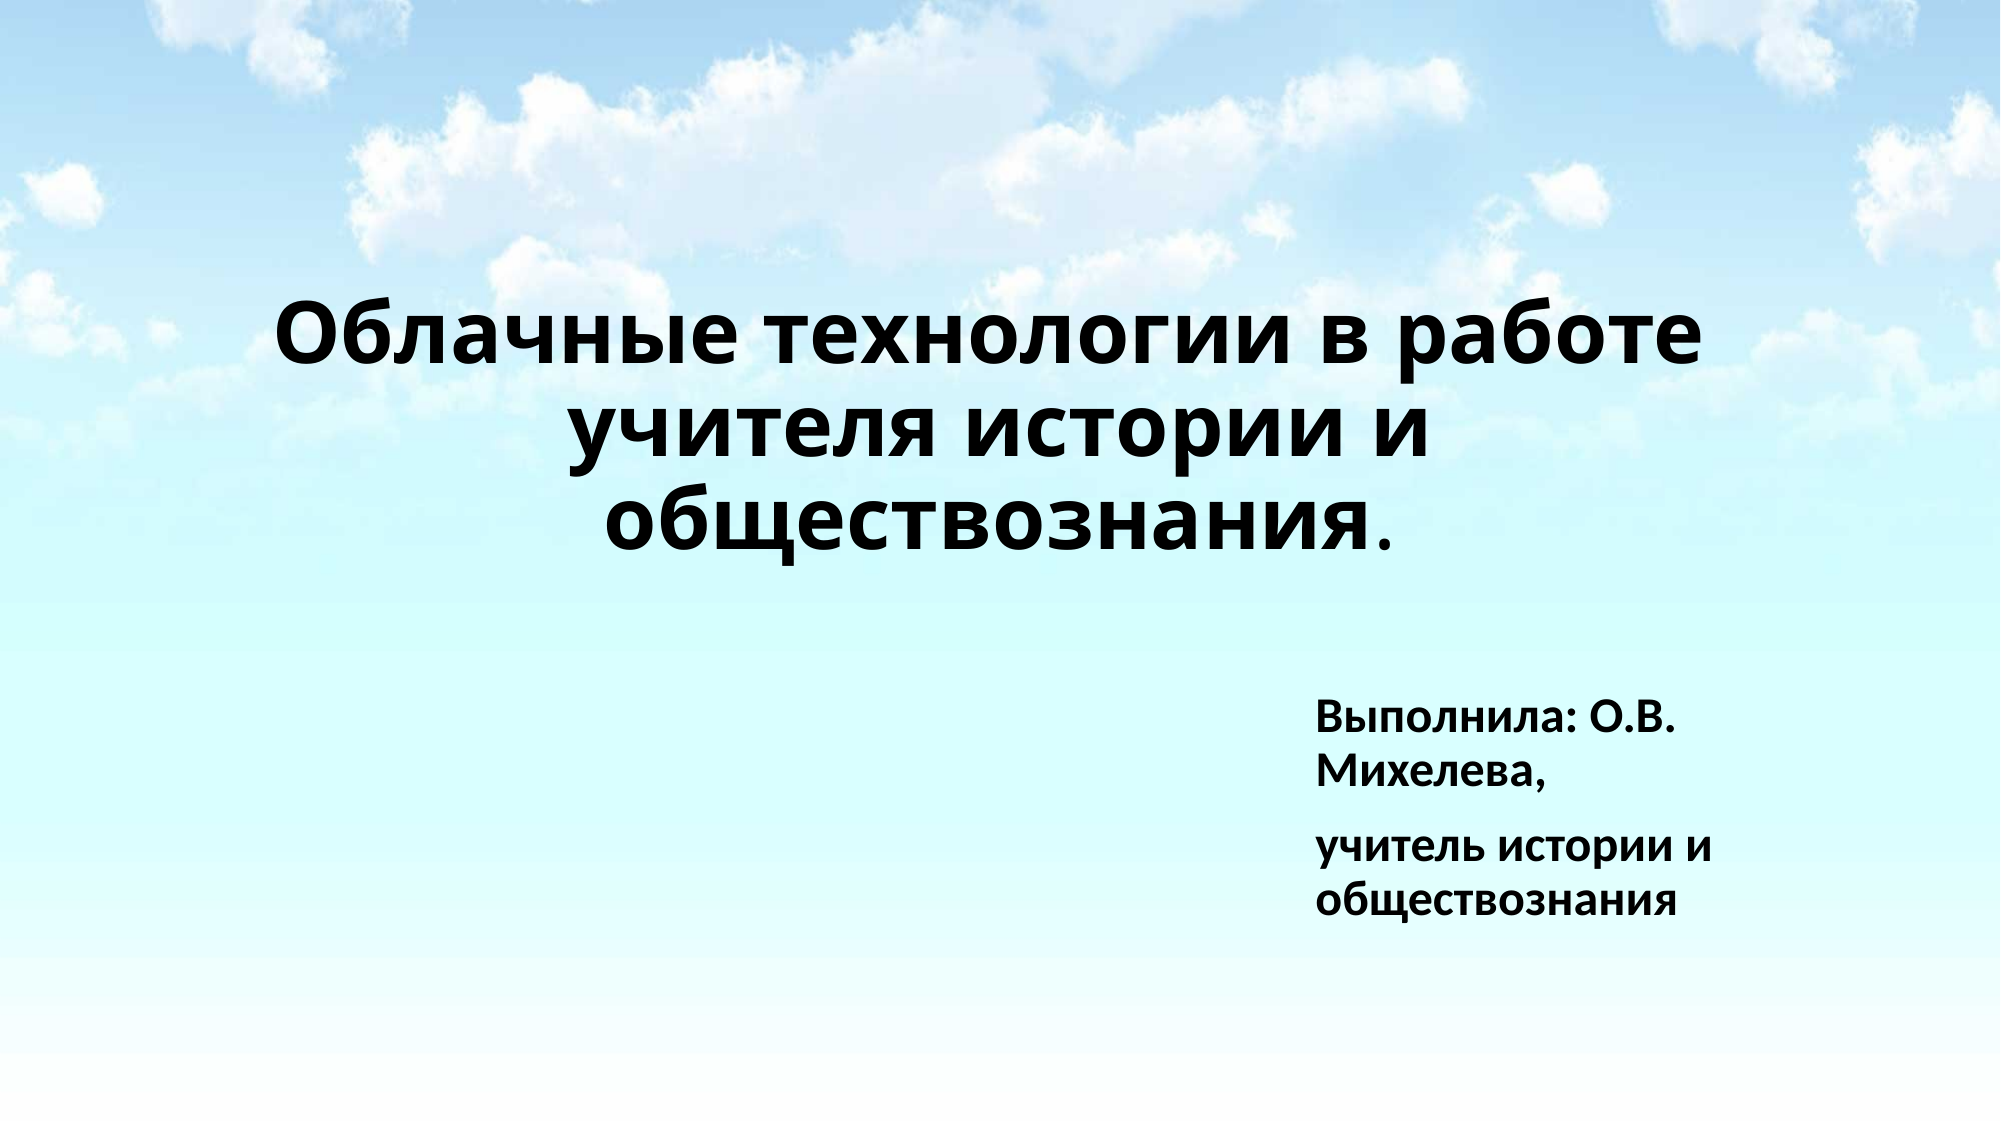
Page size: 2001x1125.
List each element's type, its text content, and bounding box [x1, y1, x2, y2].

picture [0, 0, 2001, 1125]
subtitle Выполнила: О.В. Михелева, учитель истории и обществознания [1300, 682, 1881, 941]
title Облачные технологии в работе учителя истории и обществознания. [249, 184, 1750, 576]
